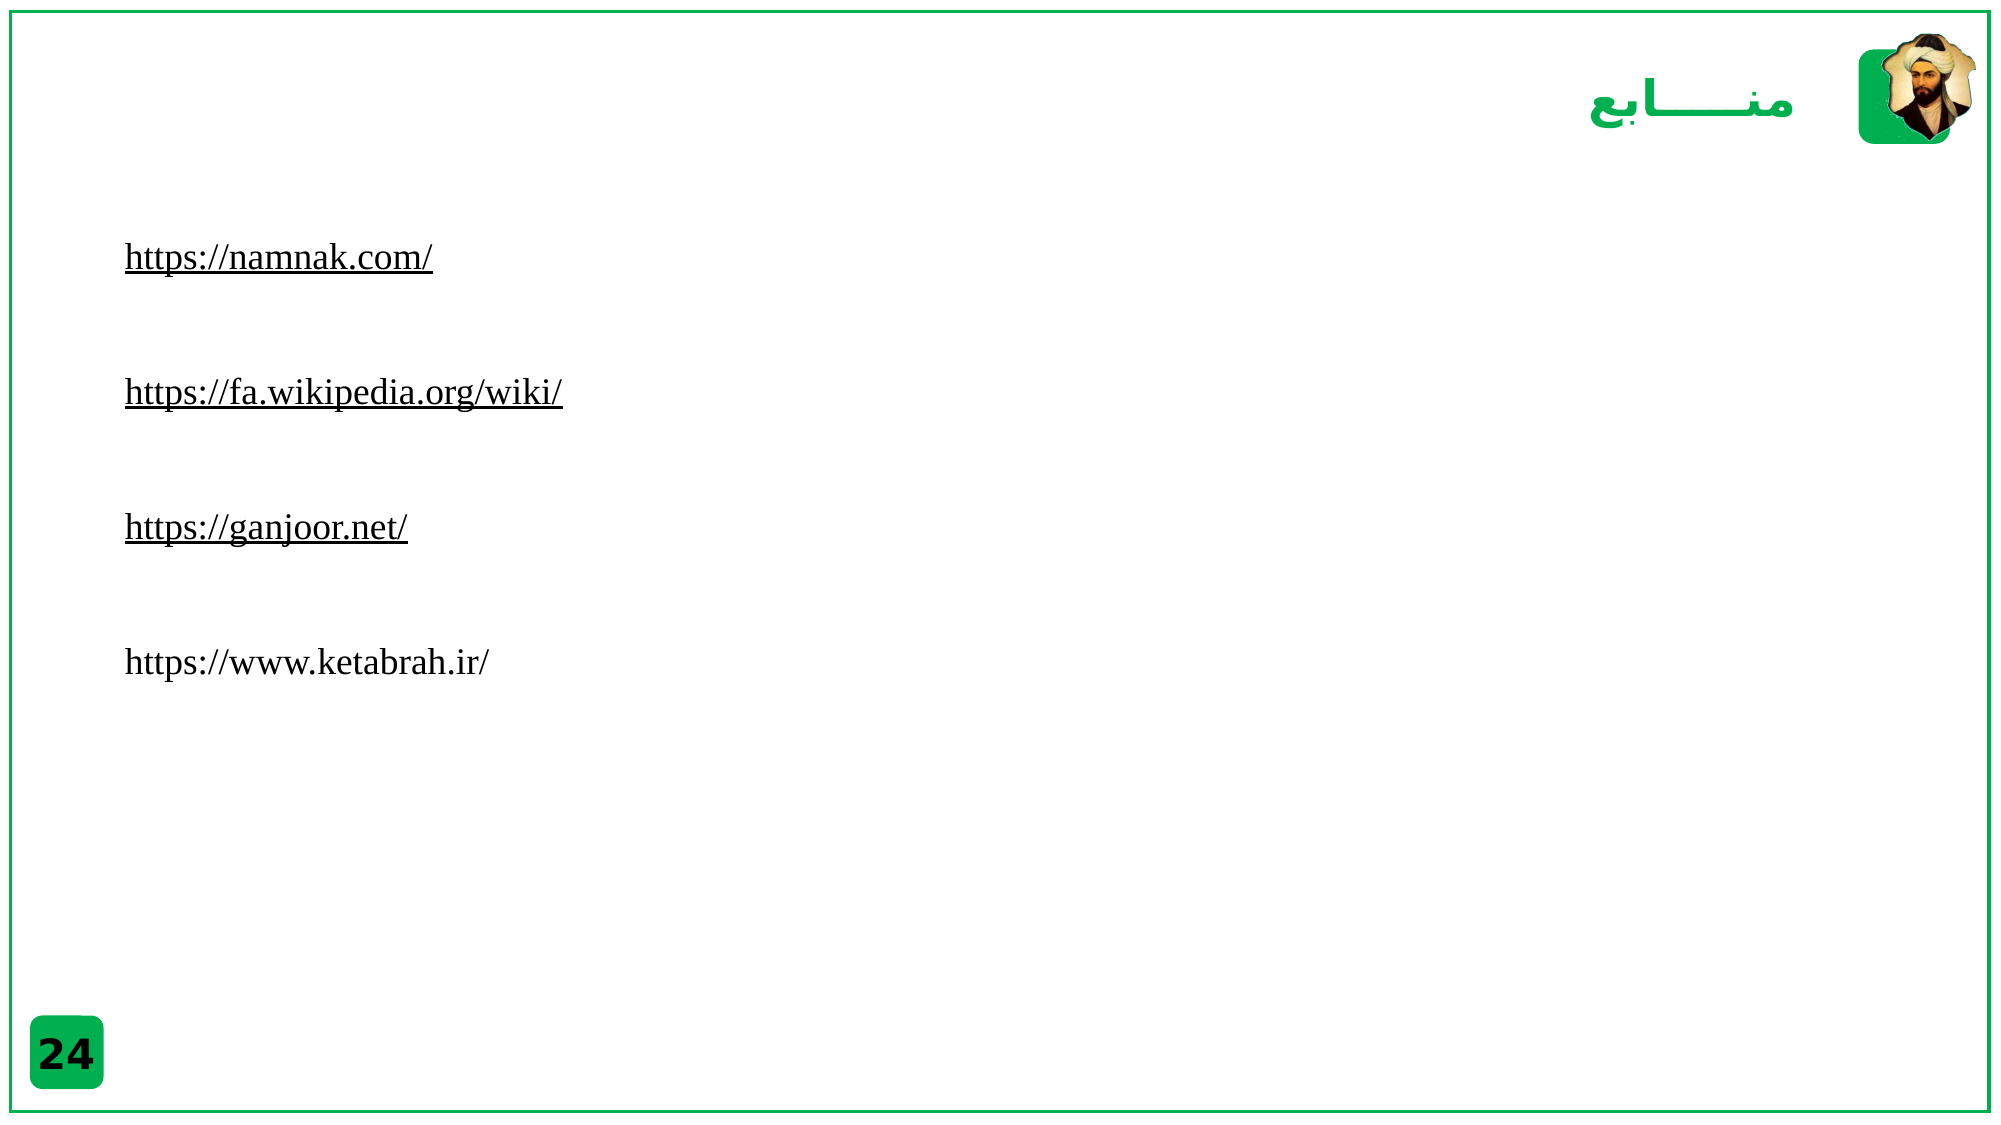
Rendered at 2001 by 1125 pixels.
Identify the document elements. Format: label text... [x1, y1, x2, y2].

text_box https://namnak.com/ https://fa.wikipedia.org/wiki/ https://ganjoor.net/ https://www.ketabrah.ir/ [110, 134, 1110, 690]
text_box منـــــابع [1536, 58, 1848, 134]
text_box 24 [22, 1020, 110, 1086]
picture [1876, 23, 1989, 158]
